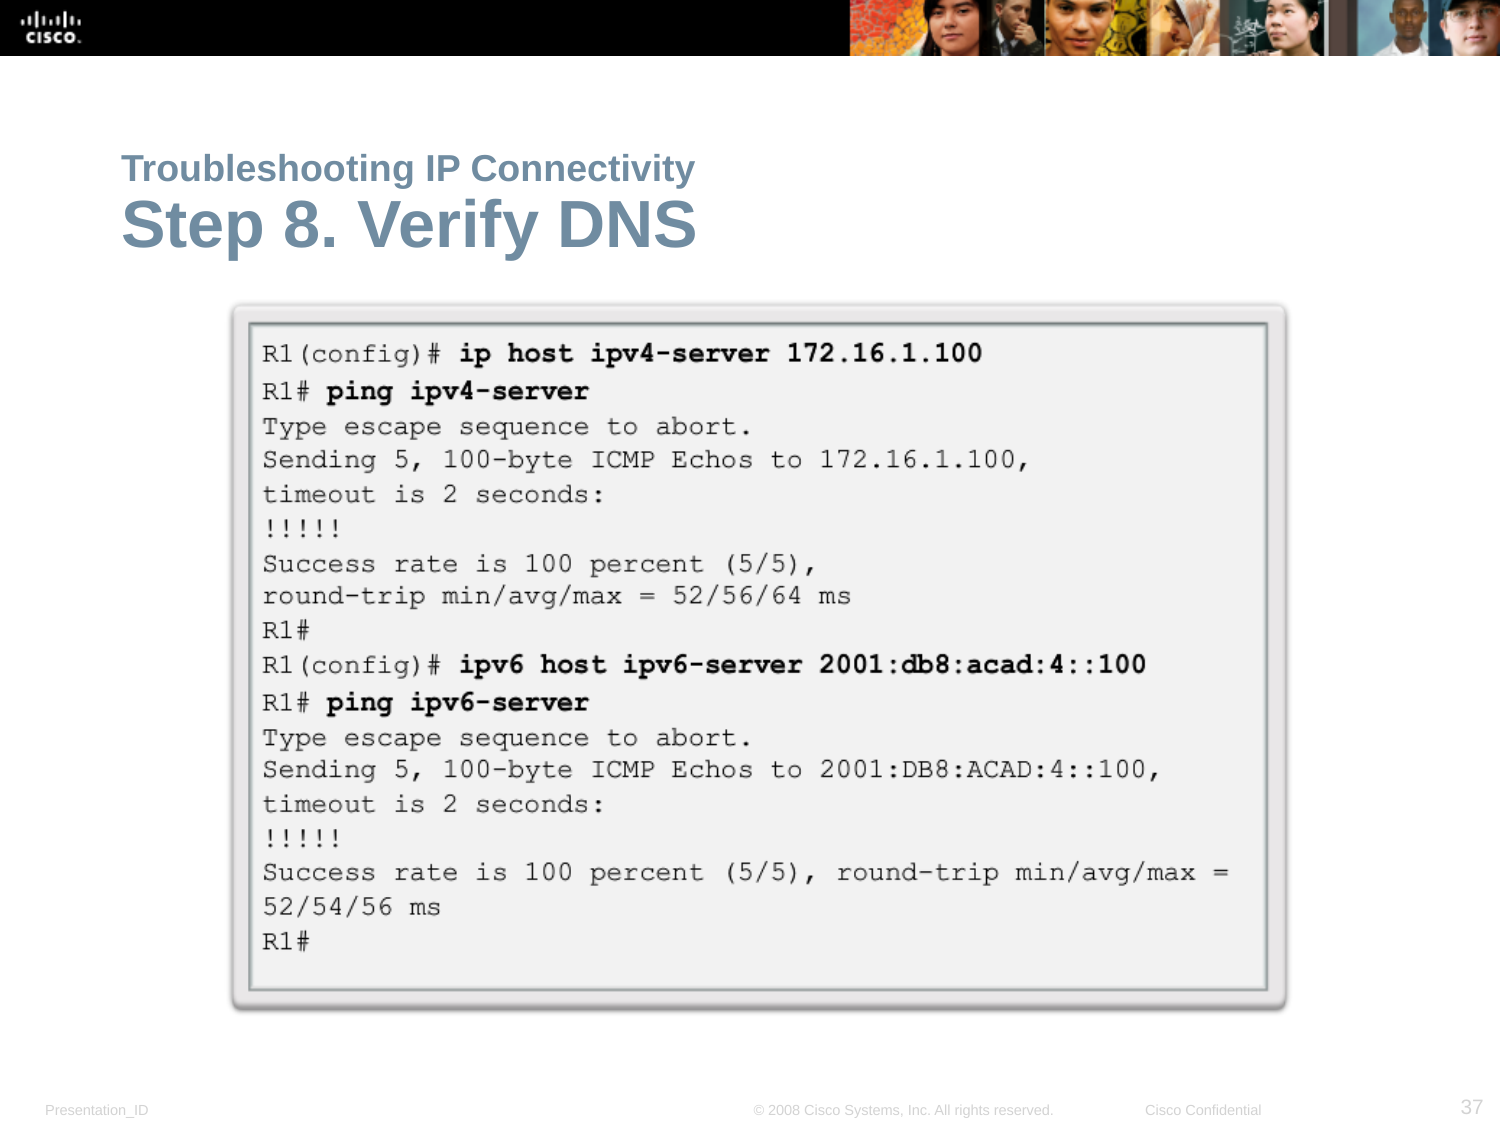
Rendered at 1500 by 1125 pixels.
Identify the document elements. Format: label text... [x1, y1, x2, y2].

title Troubleshooting IP Connectivity Step 8. Verify DNS [107, 130, 1444, 269]
picture [0, 0, 1500, 56]
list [107, 288, 1411, 1022]
